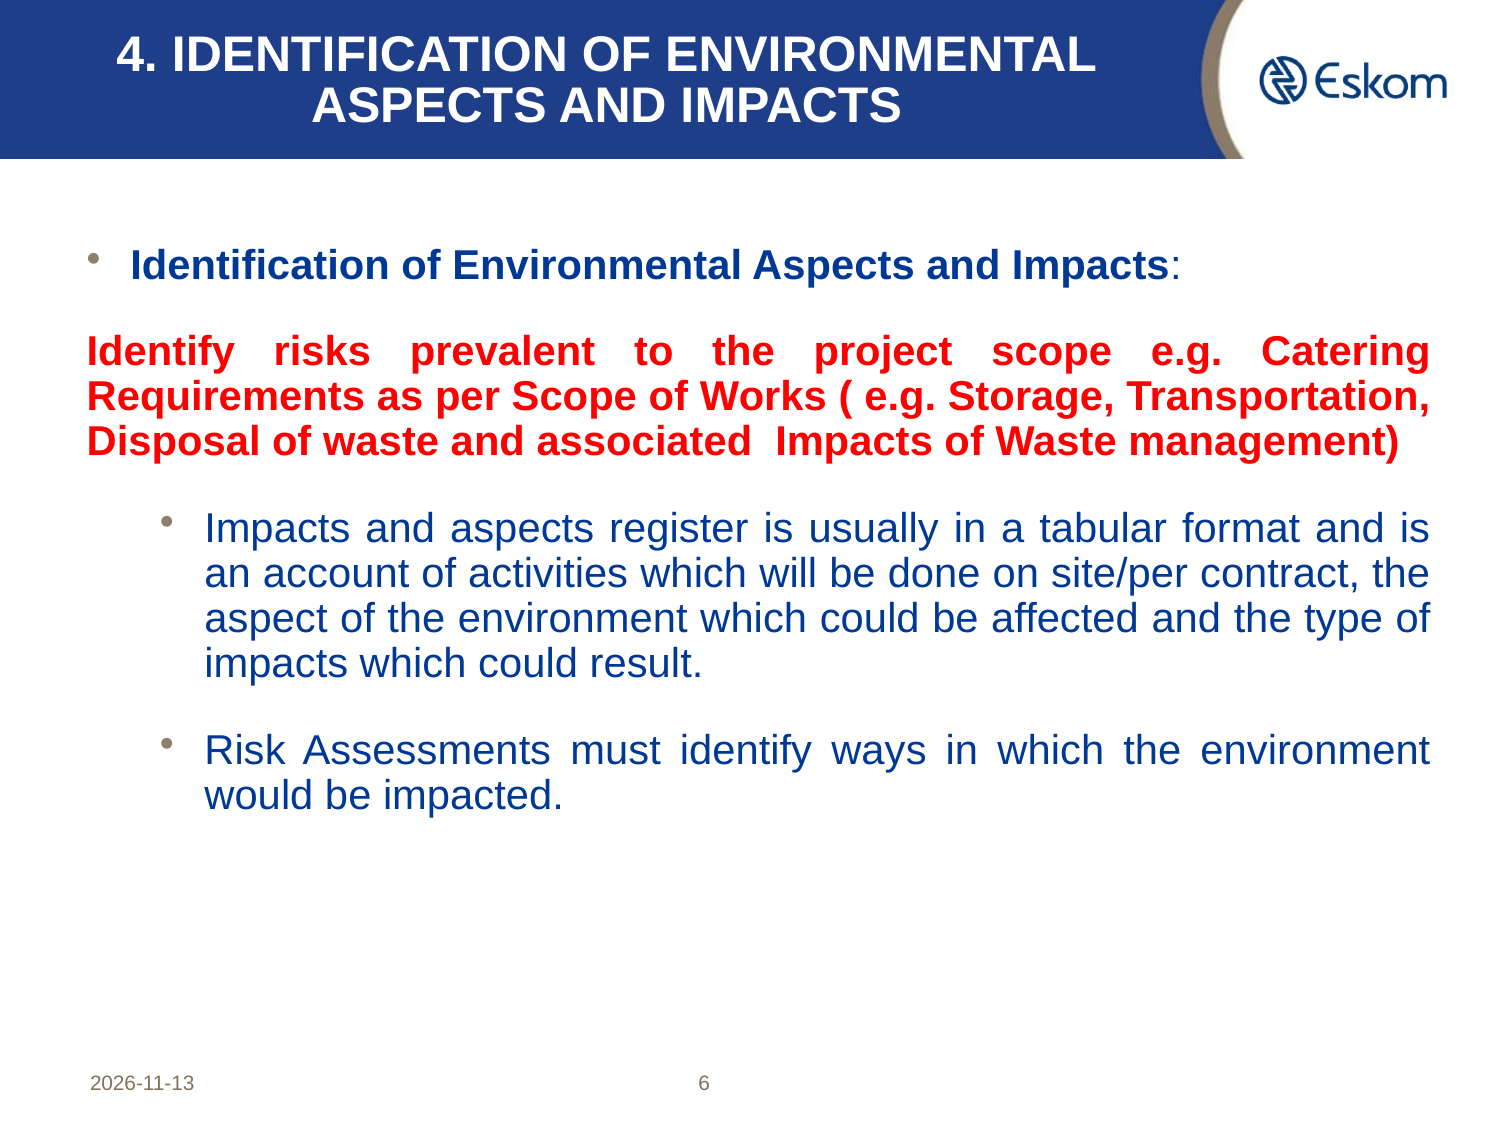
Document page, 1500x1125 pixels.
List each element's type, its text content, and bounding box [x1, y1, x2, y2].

picture [0, 0, 1246, 159]
list Identification of Environmental Aspects and Impacts: Identify risks prevalent to the project scope e.g. Catering Requirements as per Scope of Works ( e.g. Storage, Transportation, Disposal of waste and associated Impacts of Waste management) Impacts and aspects register is usually in a tabular format and is an account of activities which will be done on site/per contract, the aspect of the environment which could be affected and the type of impacts which could result. Risk Assessments must identify ways in which the environment would be impacted. [71, 235, 1447, 1064]
title 4. IDENTIFICATION OF ENVIRONMENTAL ASPECTS AND IMPACTS [71, 27, 1142, 137]
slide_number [74, 1058, 361, 1103]
picture [1257, 55, 1450, 105]
slide_number 6 [622, 1058, 786, 1103]
